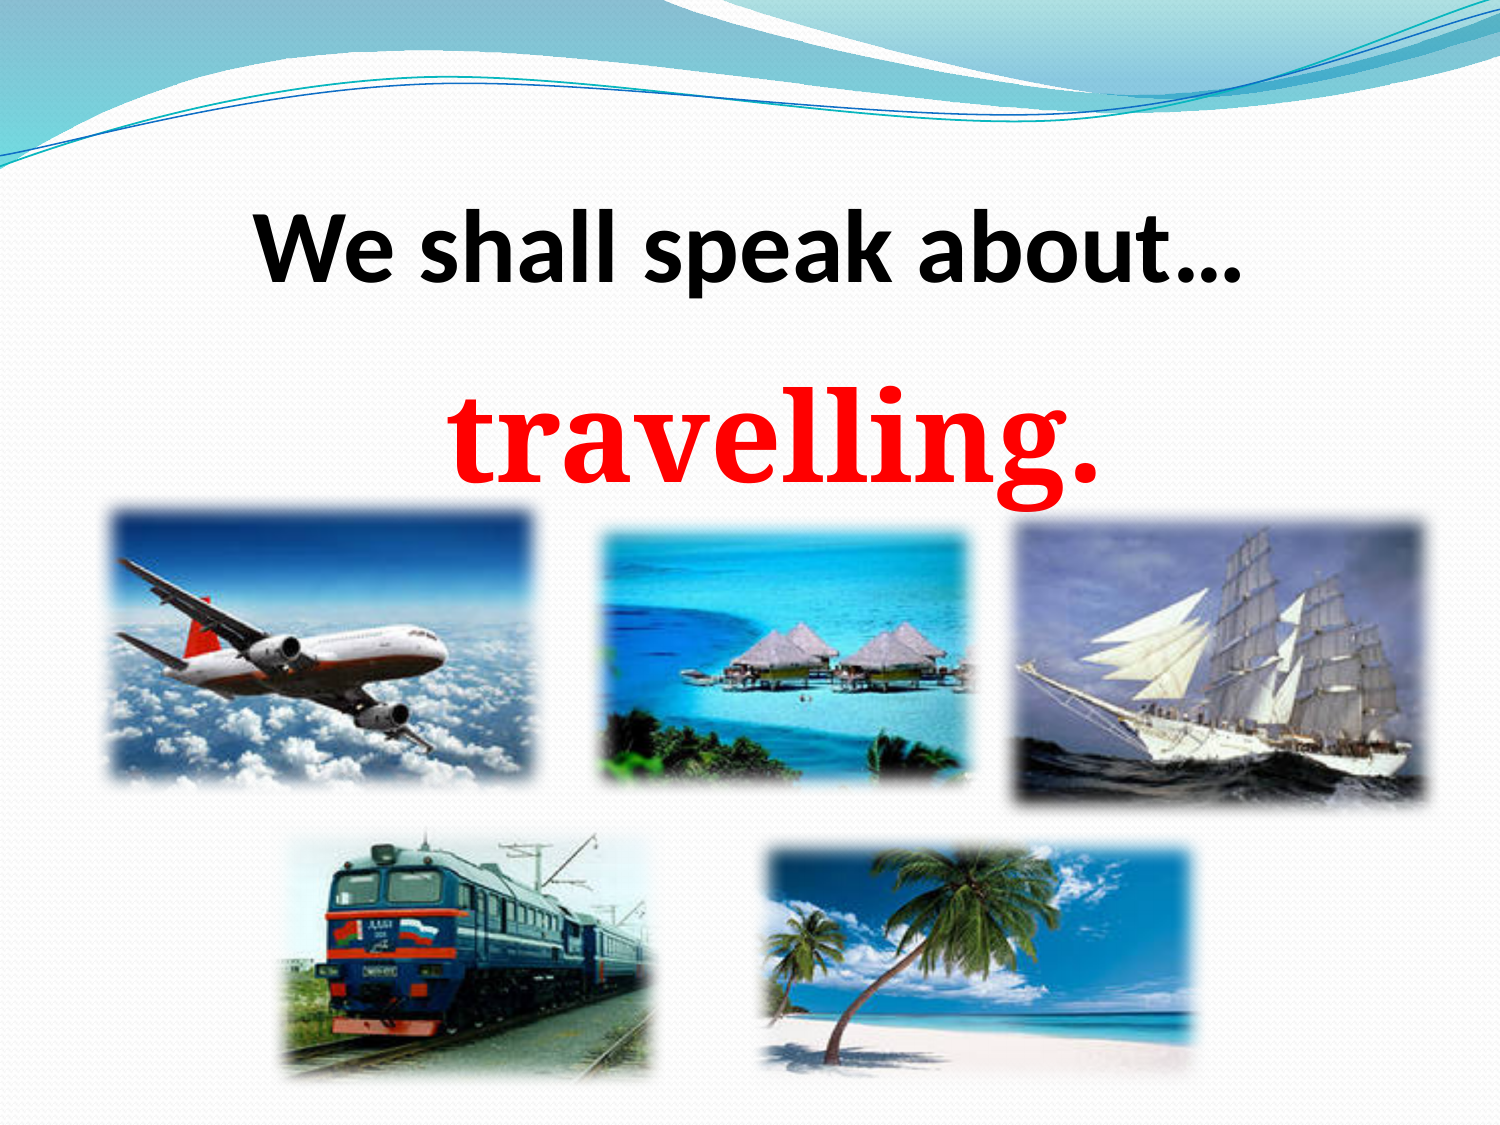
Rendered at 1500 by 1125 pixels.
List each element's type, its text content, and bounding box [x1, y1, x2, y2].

picture [269, 820, 666, 1091]
text_box travelling. [430, 349, 1317, 515]
picture [995, 503, 1442, 821]
picture [749, 831, 1208, 1091]
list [93, 491, 551, 798]
picture [585, 515, 985, 798]
title We shall speak about… [75, 115, 1425, 303]
